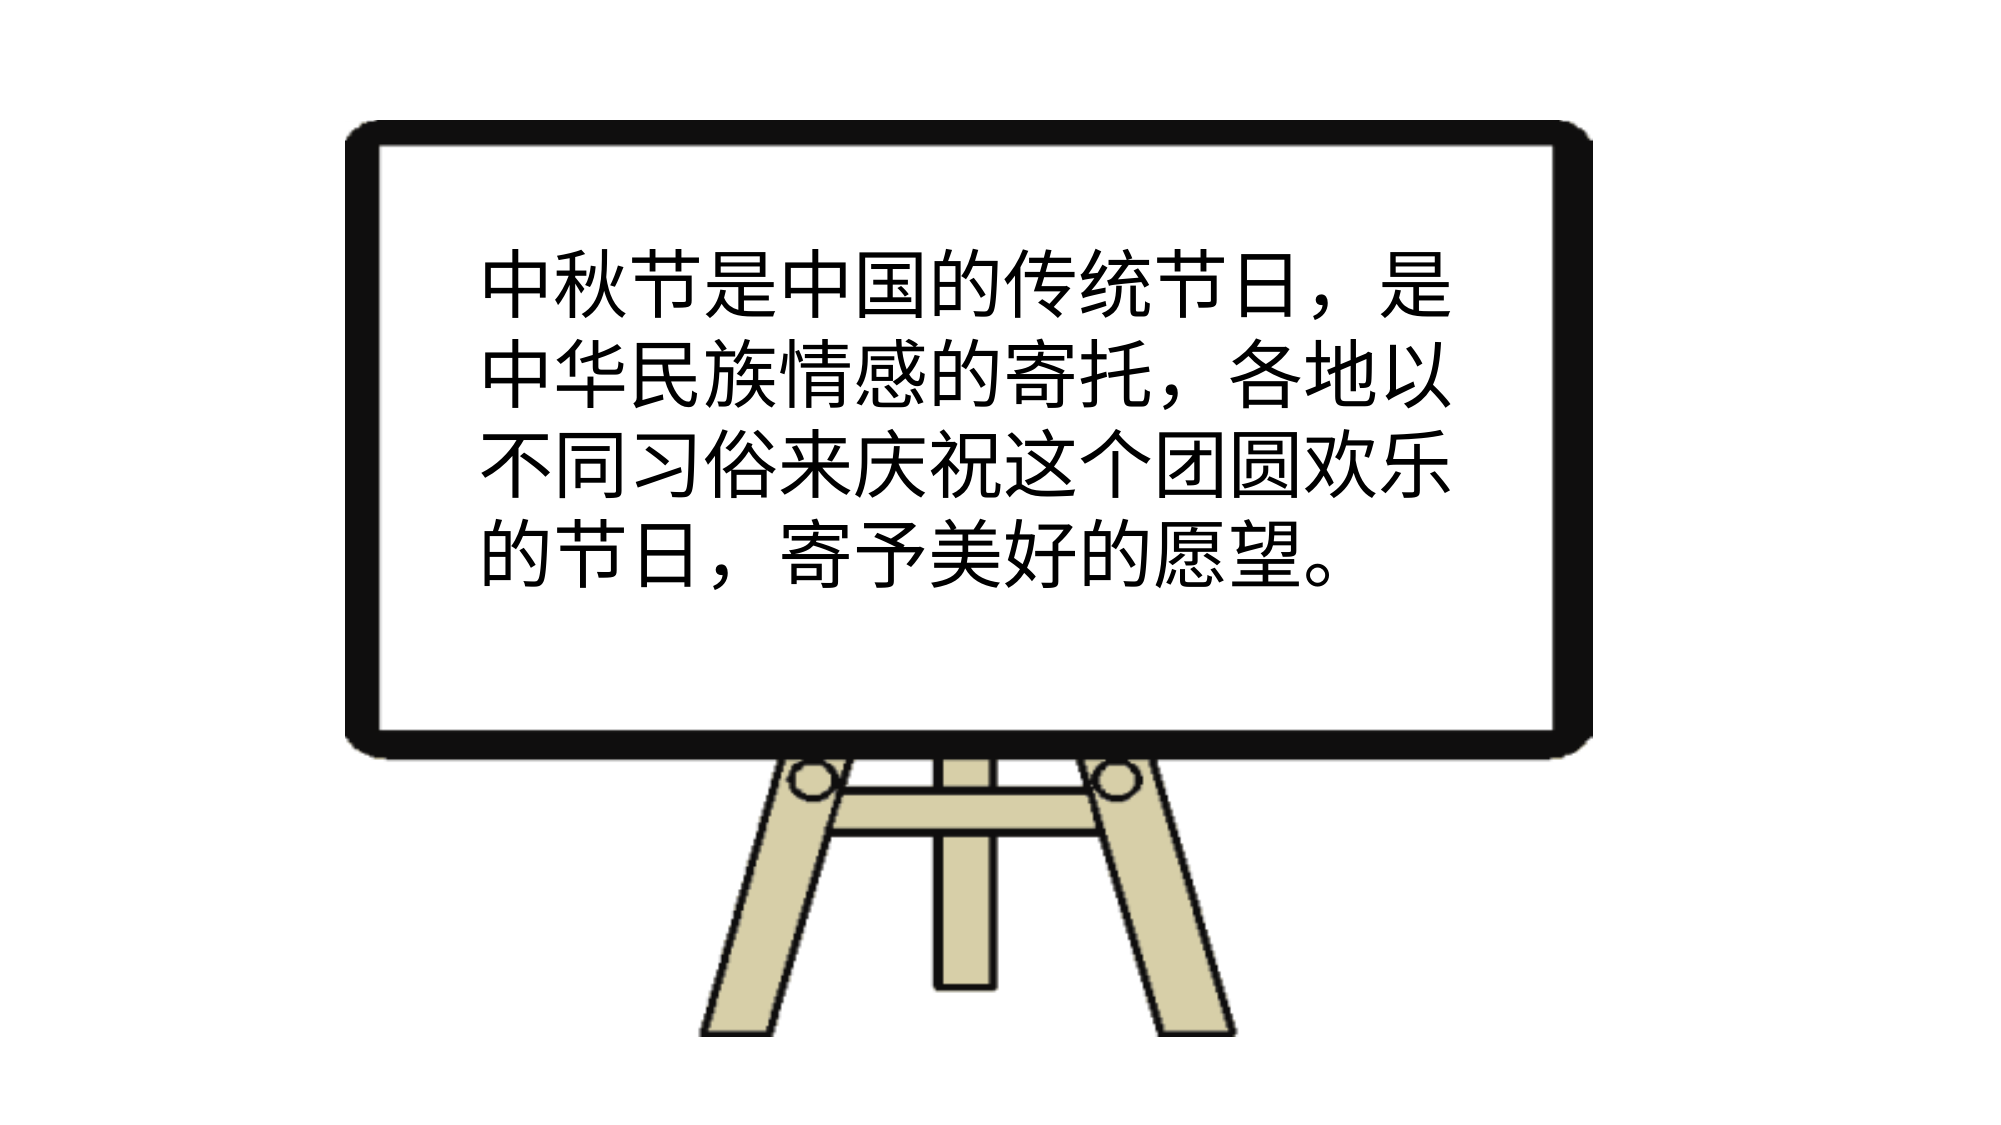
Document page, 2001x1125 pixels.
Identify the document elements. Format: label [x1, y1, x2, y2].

picture [345, 120, 1593, 1037]
